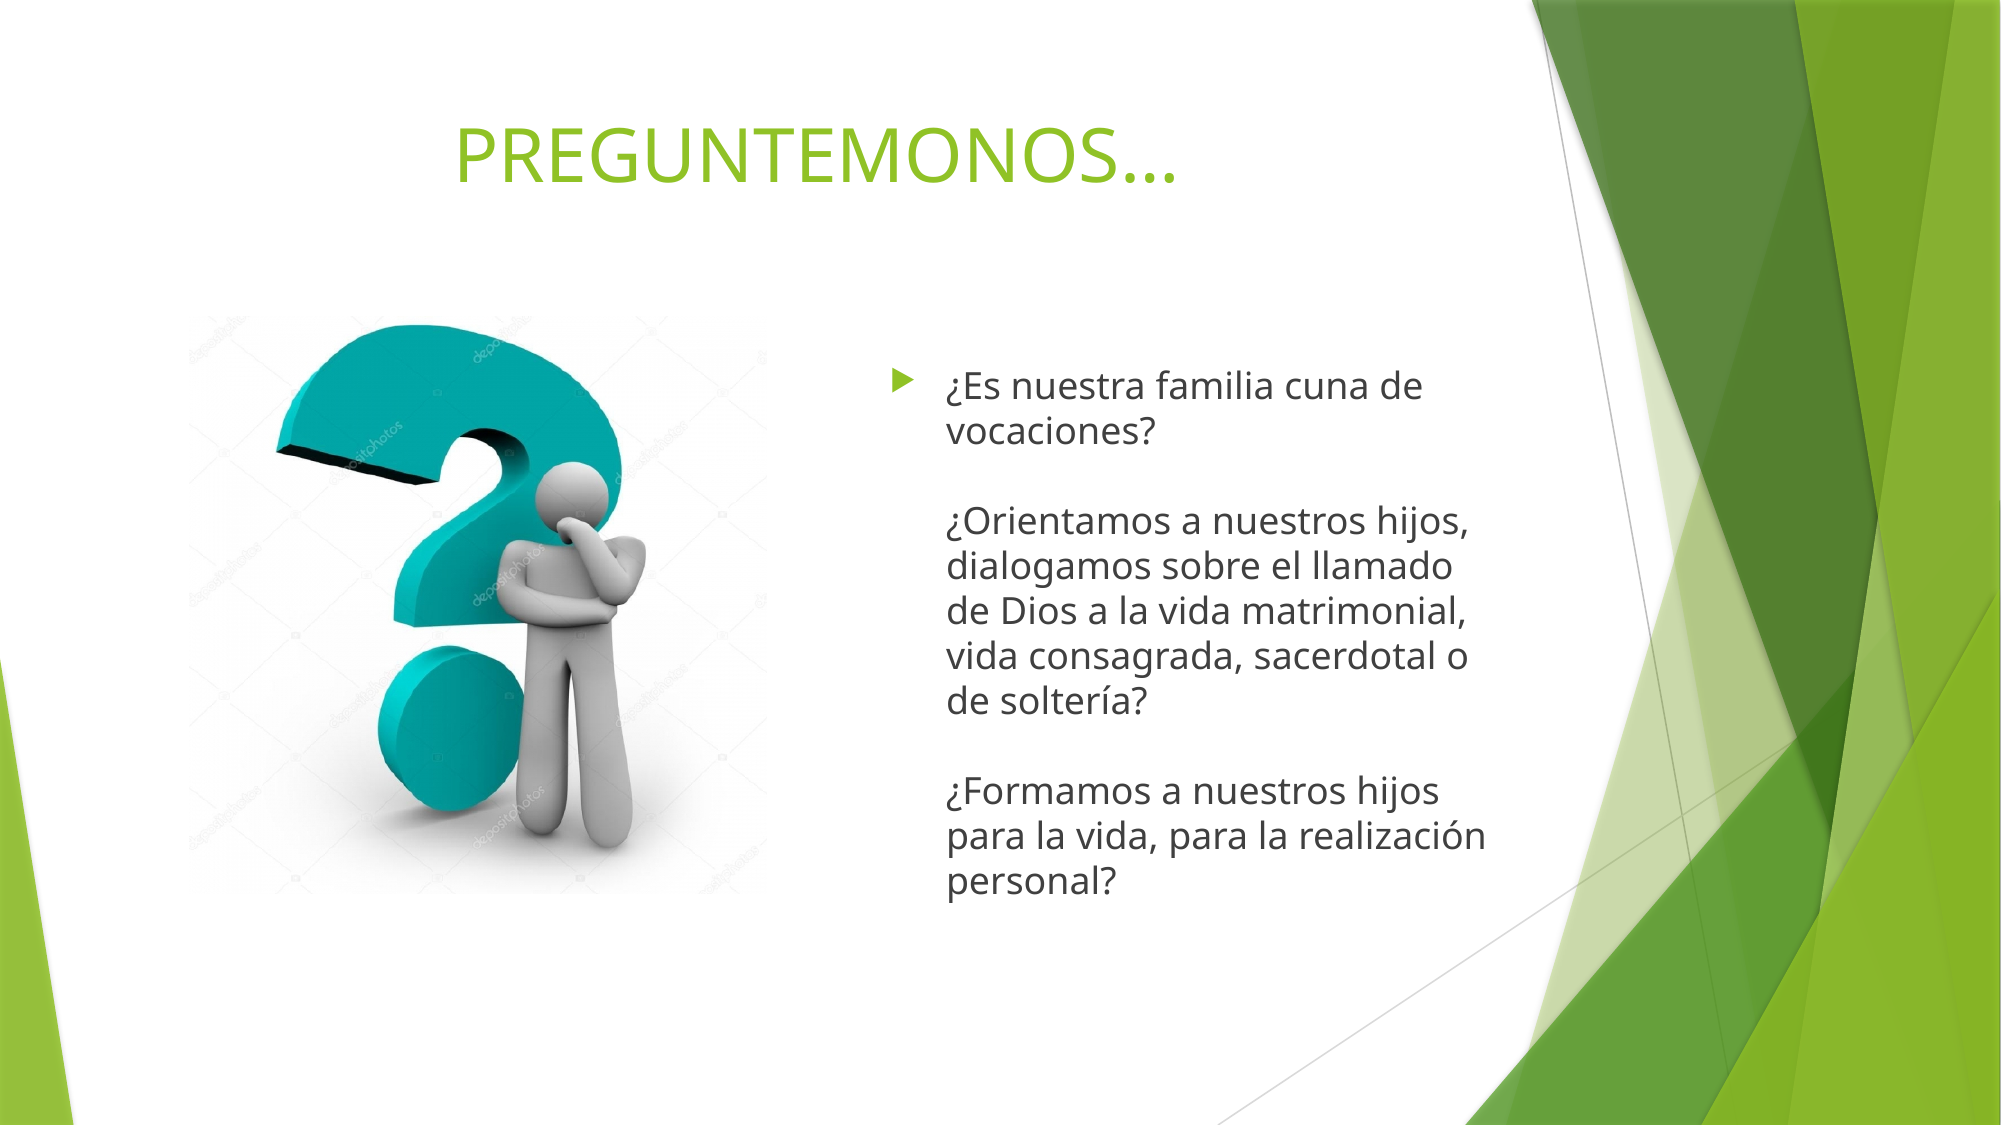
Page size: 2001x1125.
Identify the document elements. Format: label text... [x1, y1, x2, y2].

title PREGUNTEMONOS… [111, 99, 1522, 317]
picture [189, 316, 767, 894]
list ¿Es nuestra familia cuna de vocaciones? ¿Orientamos a nuestros hijos, dialogamos sobre el llamado de Dios a la vida matrimonial, vida consagrada, sacerdotal o de soltería? ¿Formamos a nuestros hijos para la vida, para la realización personal? [874, 354, 1522, 992]
